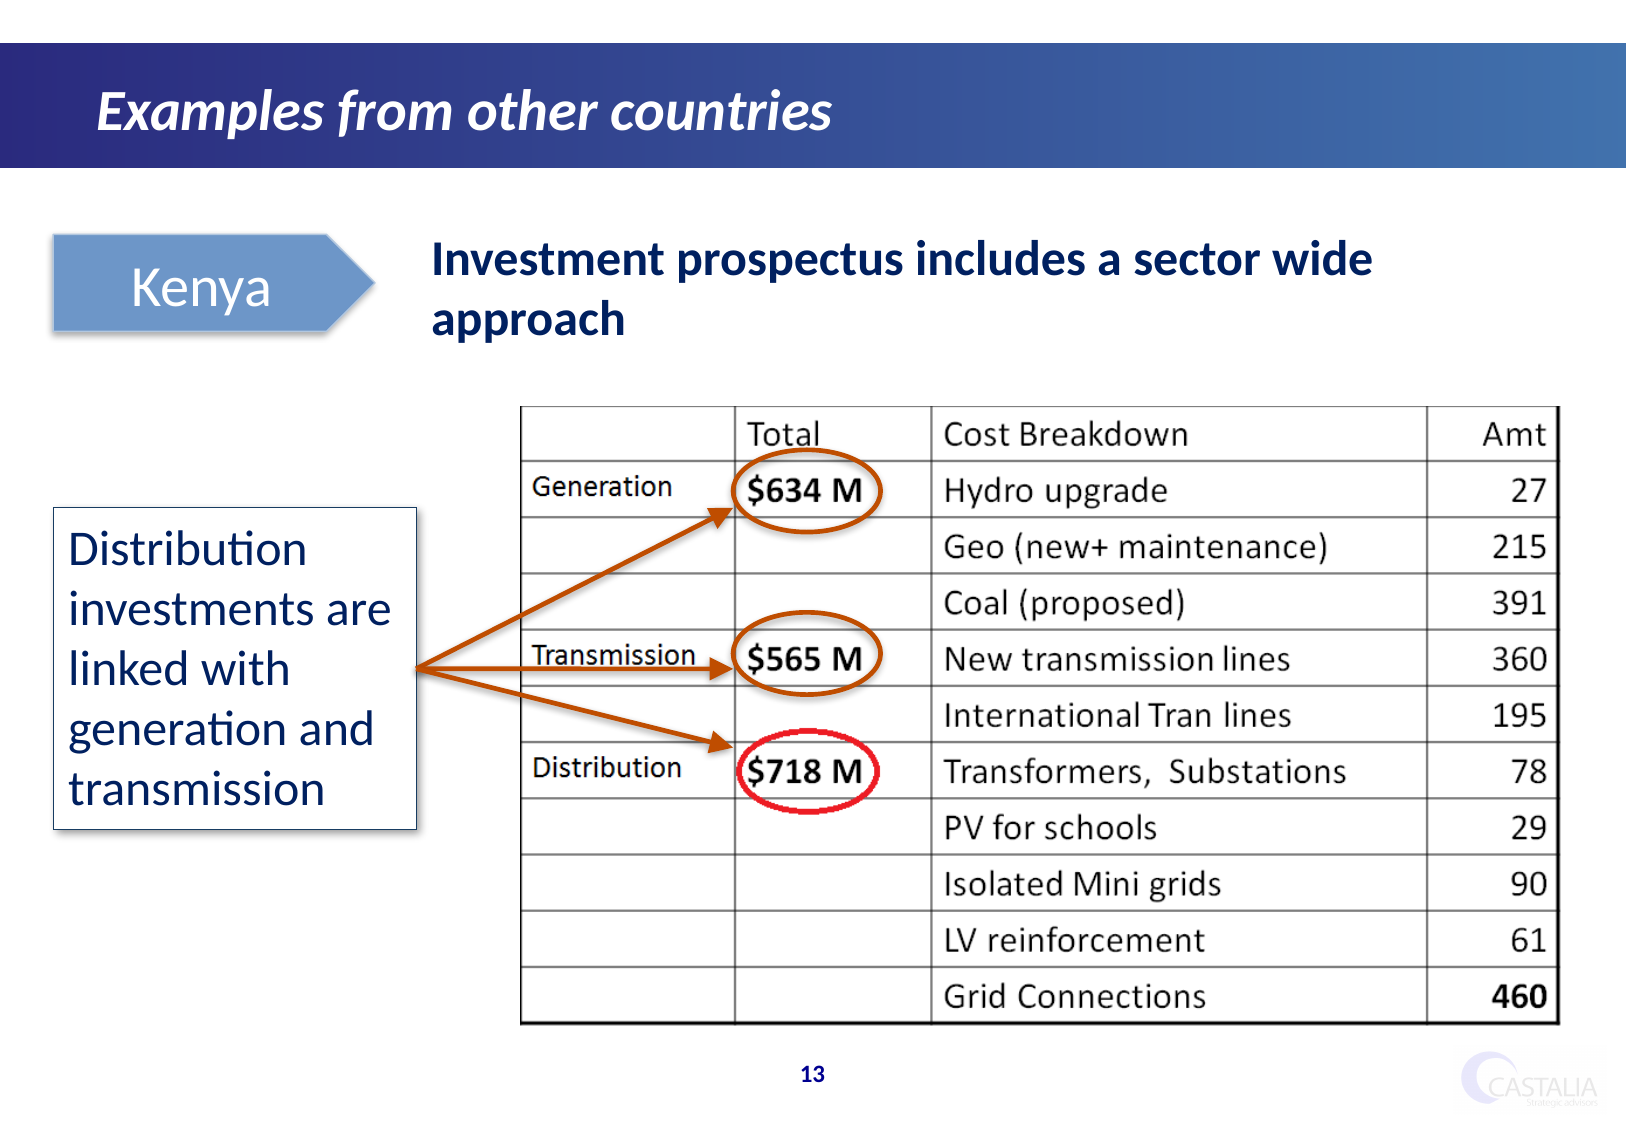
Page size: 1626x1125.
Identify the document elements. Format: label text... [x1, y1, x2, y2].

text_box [415, 507, 734, 667]
text_box Kenya [52, 233, 376, 333]
text_box Distribution investments are linked with generation and transmission [53, 507, 417, 830]
list Investment prospectus includes a sector wide approach [416, 217, 1559, 354]
picture [519, 406, 1578, 1041]
slide_number 13 [622, 1049, 1003, 1103]
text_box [415, 668, 734, 748]
list Examples from other countries [81, 64, 1544, 144]
